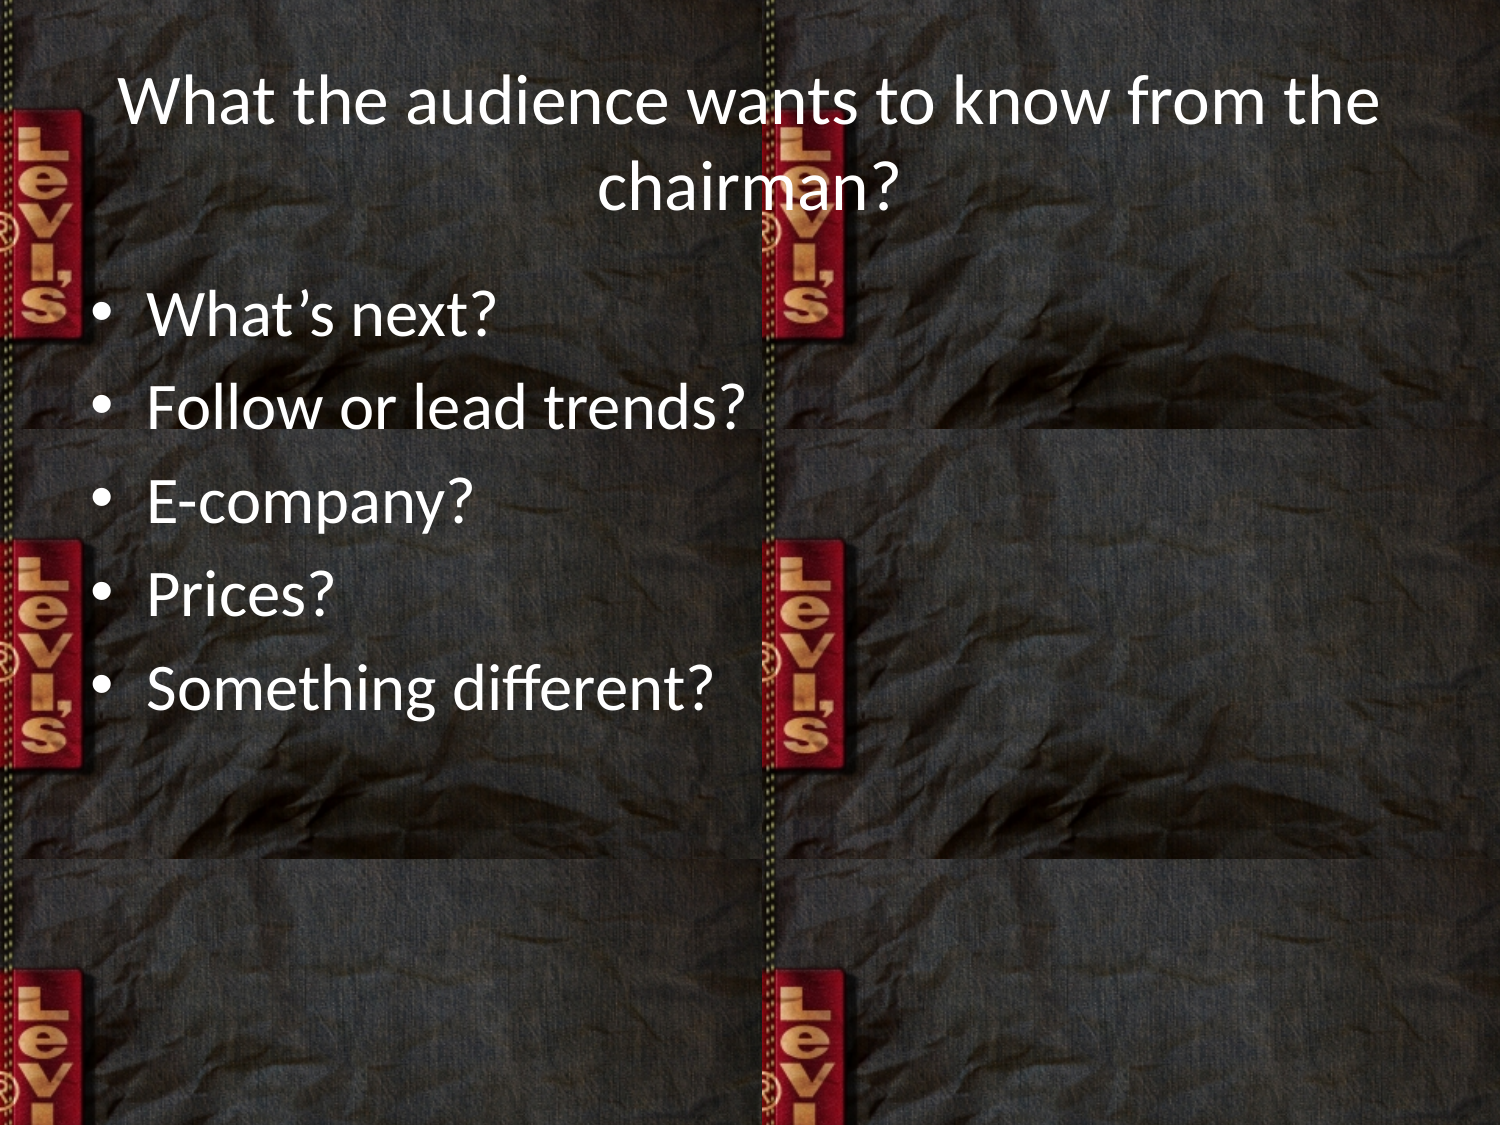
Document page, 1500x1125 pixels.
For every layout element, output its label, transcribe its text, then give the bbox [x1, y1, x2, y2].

picture [0, 0, 1500, 1125]
title What the audience wants to know from the chairman? [75, 45, 1425, 233]
list What’s next? Follow or lead trends? E-company? Prices? Something different? [75, 262, 1425, 1005]
